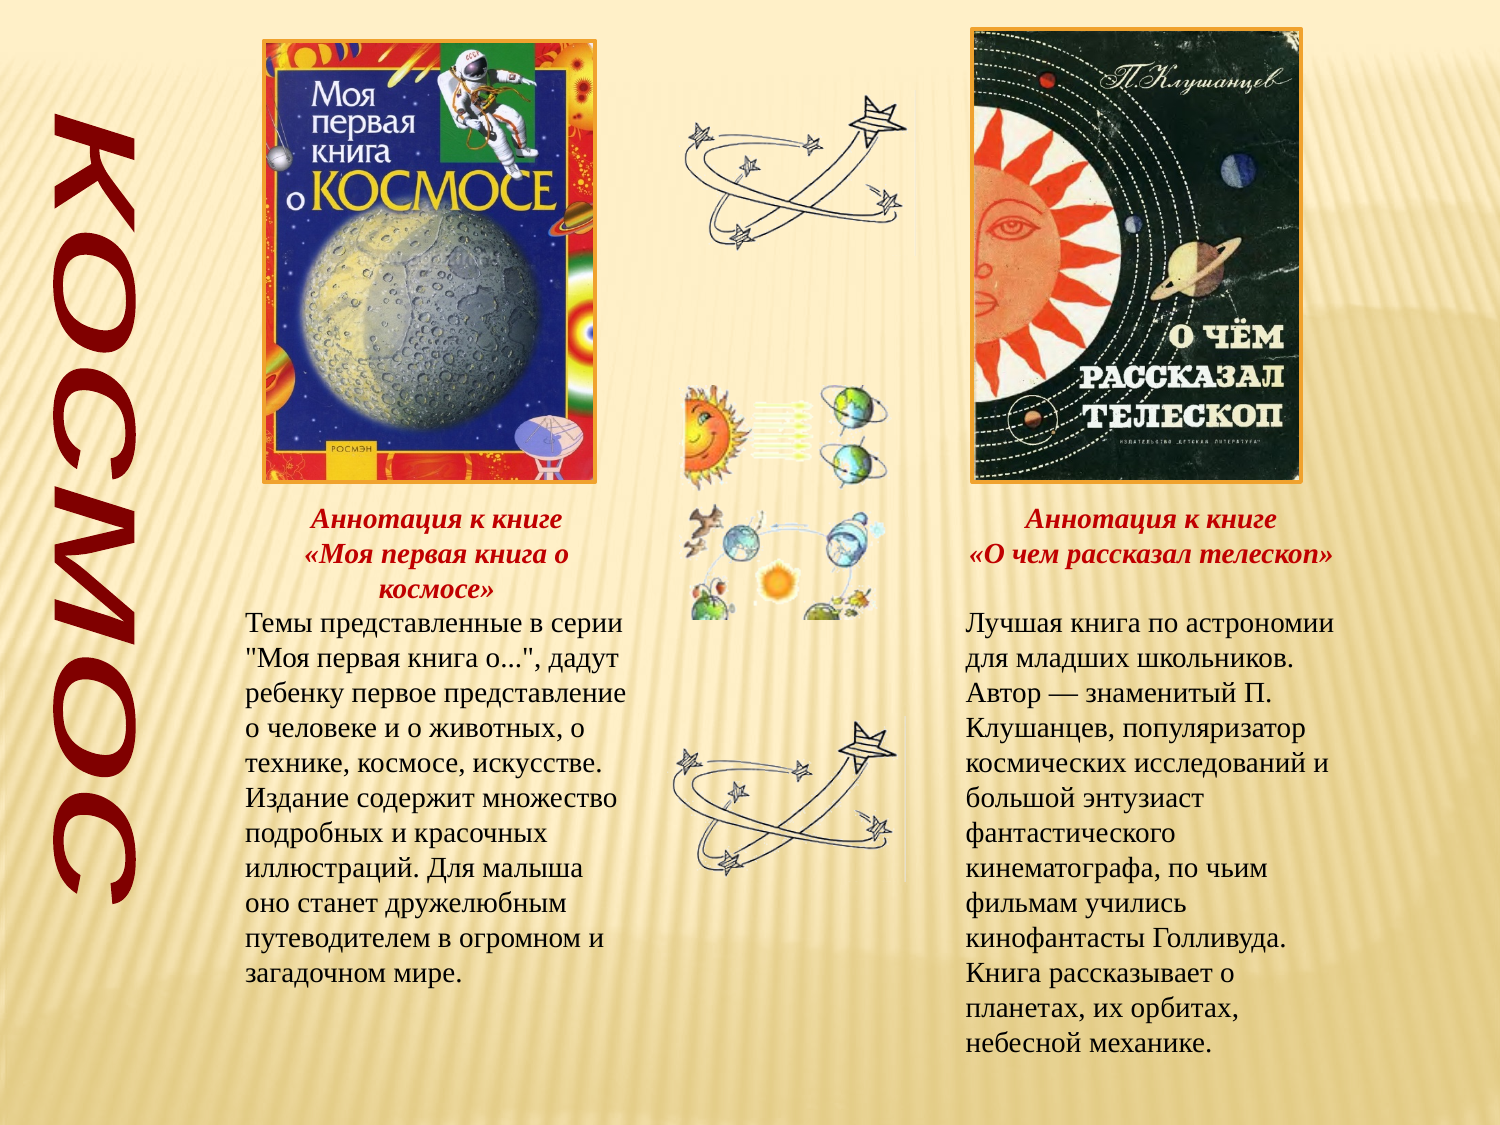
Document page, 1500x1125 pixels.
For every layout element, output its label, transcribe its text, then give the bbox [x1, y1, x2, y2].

text_box Аннотация к книге «О чем рассказал телескоп» Лучшая книга по астрономии для младших школьников. Автор — знаменитый П. Клушанцев, популяризатор космических исследований и большой энтузиаст фантастического кинематографа, по чьим фильмам учились кинофантасты Голливуда. Книга рассказывает о планетах, их орбитах, небесной механике. [950, 491, 1353, 1066]
picture [666, 715, 906, 882]
picture [265, 42, 594, 481]
picture [678, 89, 916, 256]
text_box Аннотация к книге «Моя первая книга о космосе» Темы представленные в серии "Моя первая книга о...", дадут ребенку первое представление о человеке и о животных, о технике, космосе, искусстве. Издание содержит множество подробных и красочных иллюстраций. Для малыша оно станет дружелюбным путеводителем в огромном и загадочном мире. [230, 491, 644, 996]
picture [974, 30, 1299, 481]
picture [678, 385, 913, 620]
